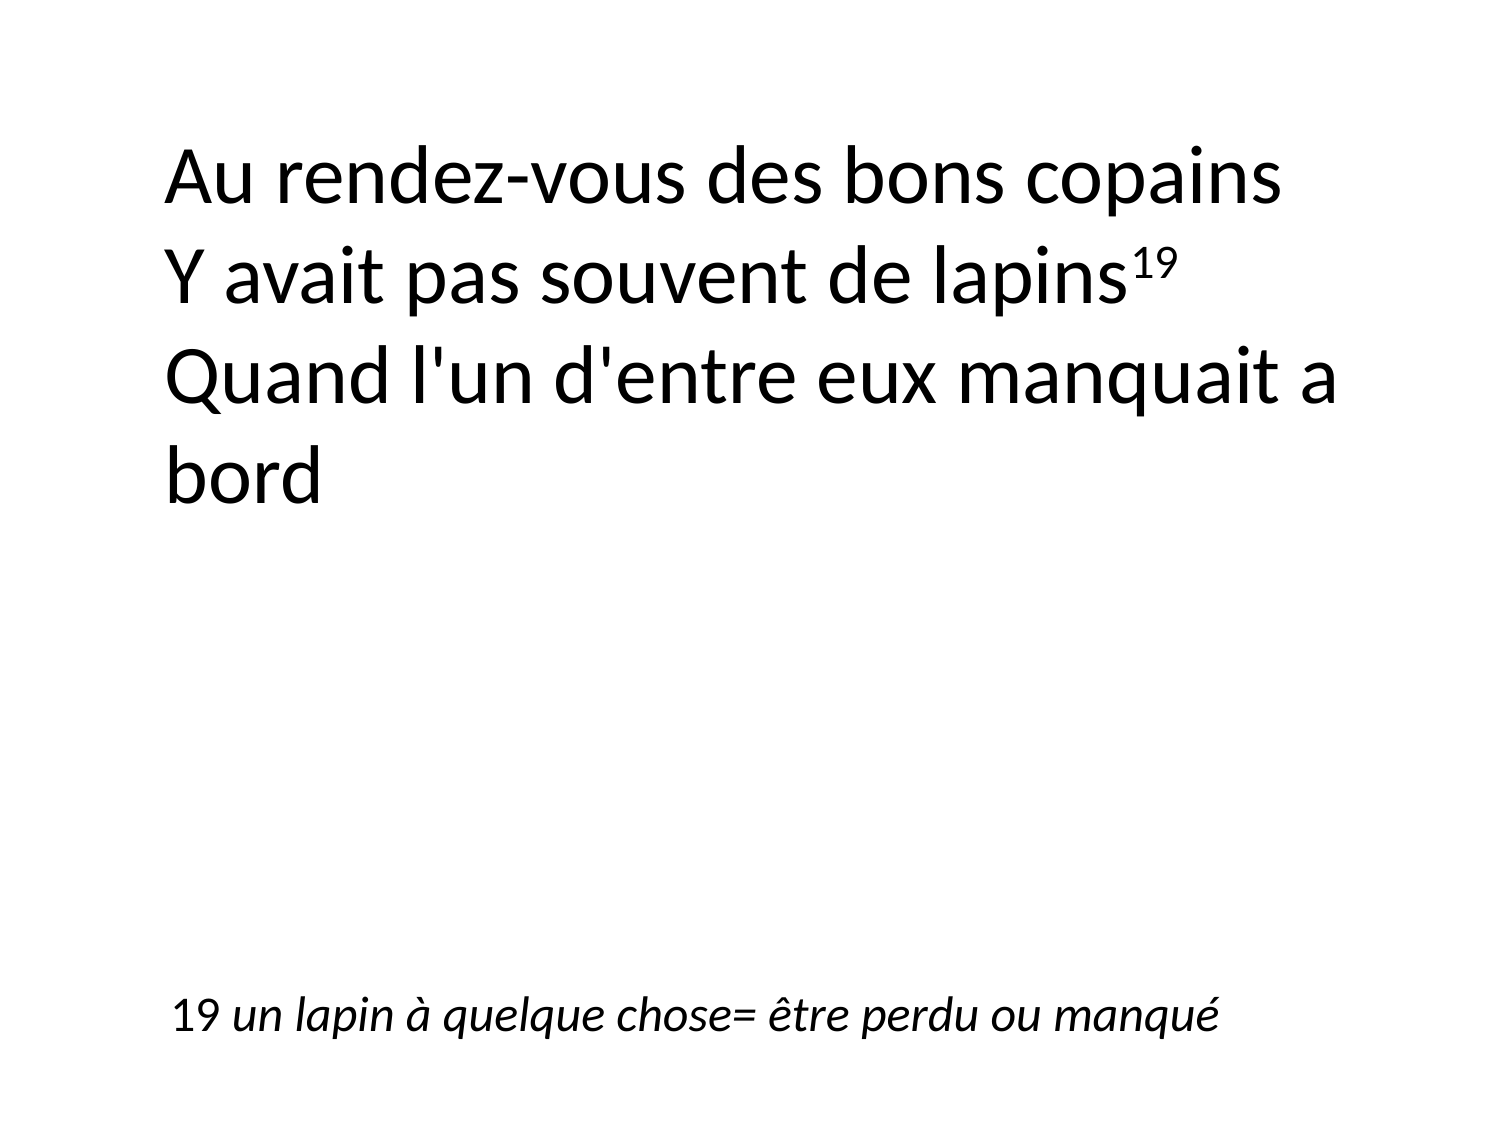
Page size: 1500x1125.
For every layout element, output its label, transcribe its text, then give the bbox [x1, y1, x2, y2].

text_box 19 un lapin à quelque chose= être perdu ou manqué [155, 974, 1236, 1049]
text_box Au rendez-vous des bons copains Y avait pas souvent de lapins19 Quand l'un d'entre eux manquait a bord [150, 112, 1450, 628]
